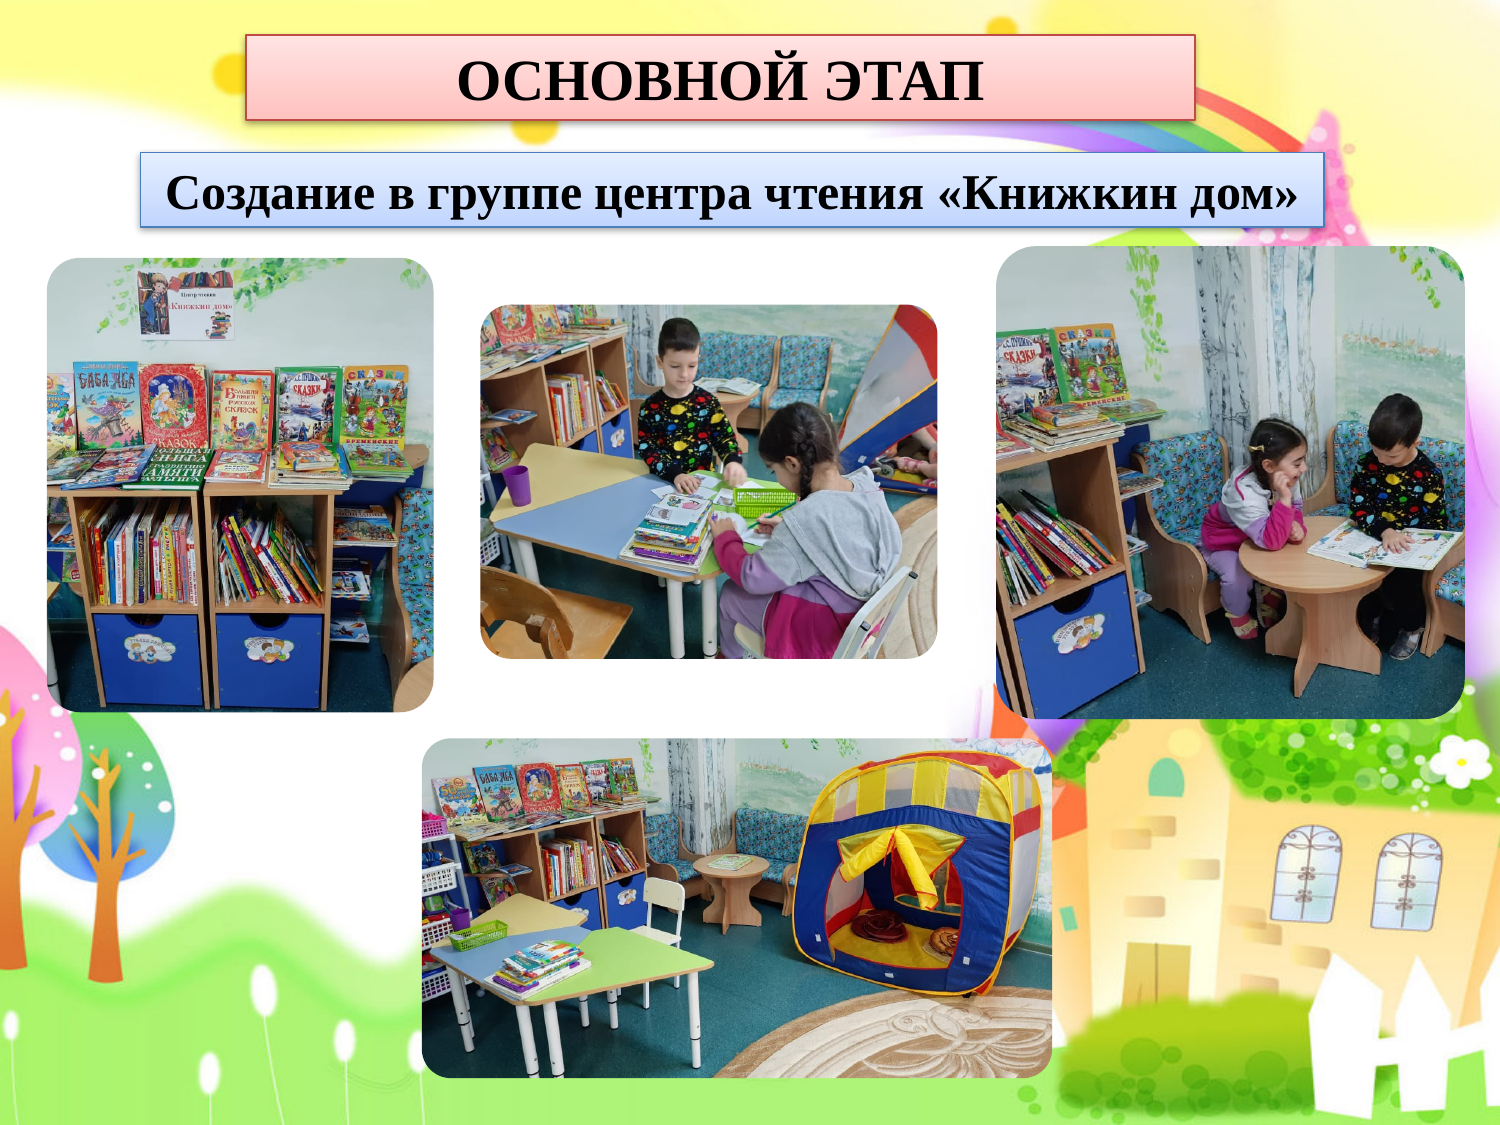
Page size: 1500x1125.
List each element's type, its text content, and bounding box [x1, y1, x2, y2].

text_box ОСНОВНОЙ ЭТАП [245, 34, 1196, 121]
text_box Создание в группе центра чтения «Книжкин дом» [140, 152, 1325, 228]
picture [0, 0, 1500, 1125]
